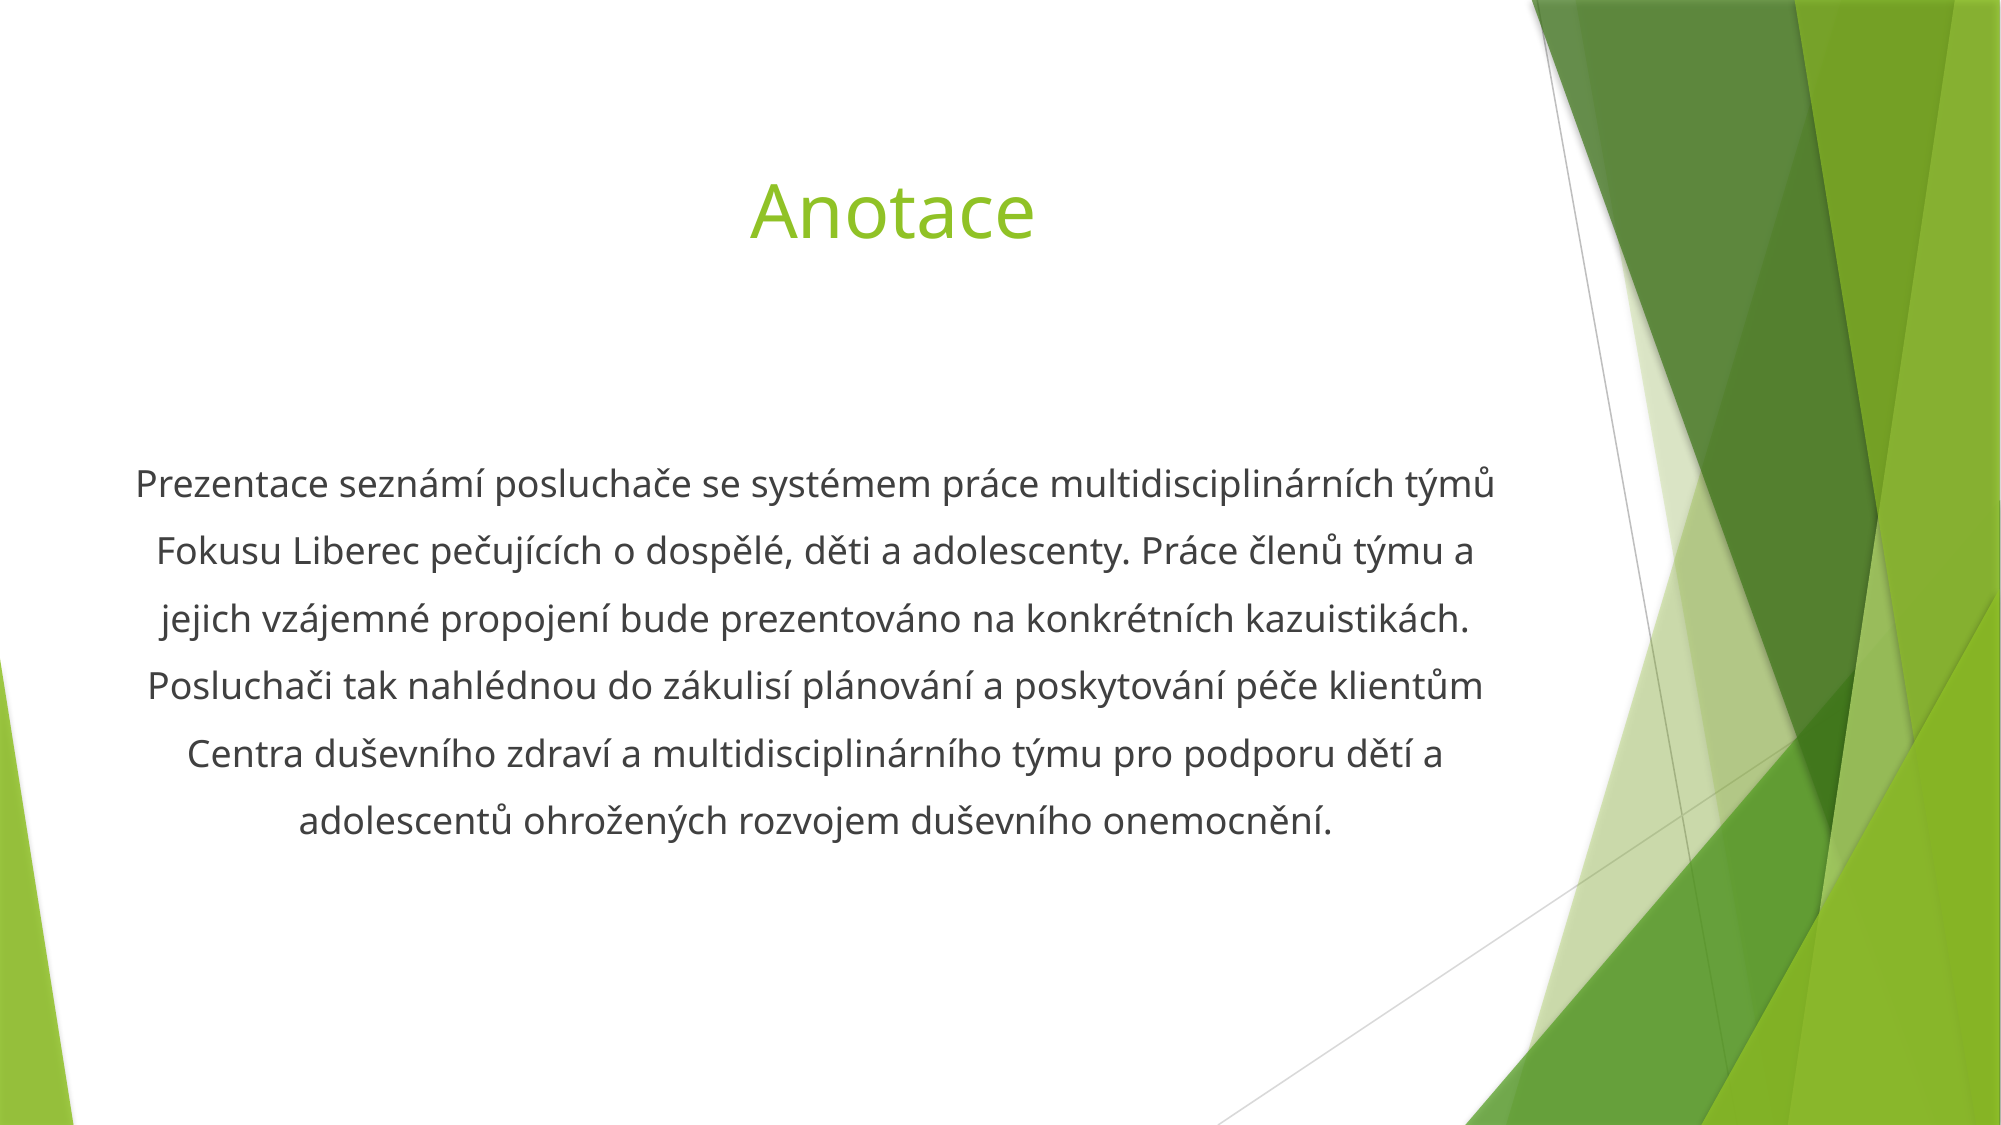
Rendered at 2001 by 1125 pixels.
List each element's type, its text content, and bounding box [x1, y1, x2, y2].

list Prezentace seznámí posluchače se systémem práce multidisciplinárních týmů Fokusu Liberec pečujících o dospělé, děti a adolescenty. Práce členů týmu a jejich vzájemné propojení bude prezentováno na konkrétních kazuistikách. Posluchači tak nahlédnou do zákulisí plánování a poskytování péče klientům Centra duševního zdraví a multidisciplinárního týmu pro podporu dětí a adolescentů ohrožených rozvojem duševního onemocnění. [111, 354, 1522, 992]
text_box [868, 424, 1169, 725]
title Anotace [111, 99, 1522, 317]
